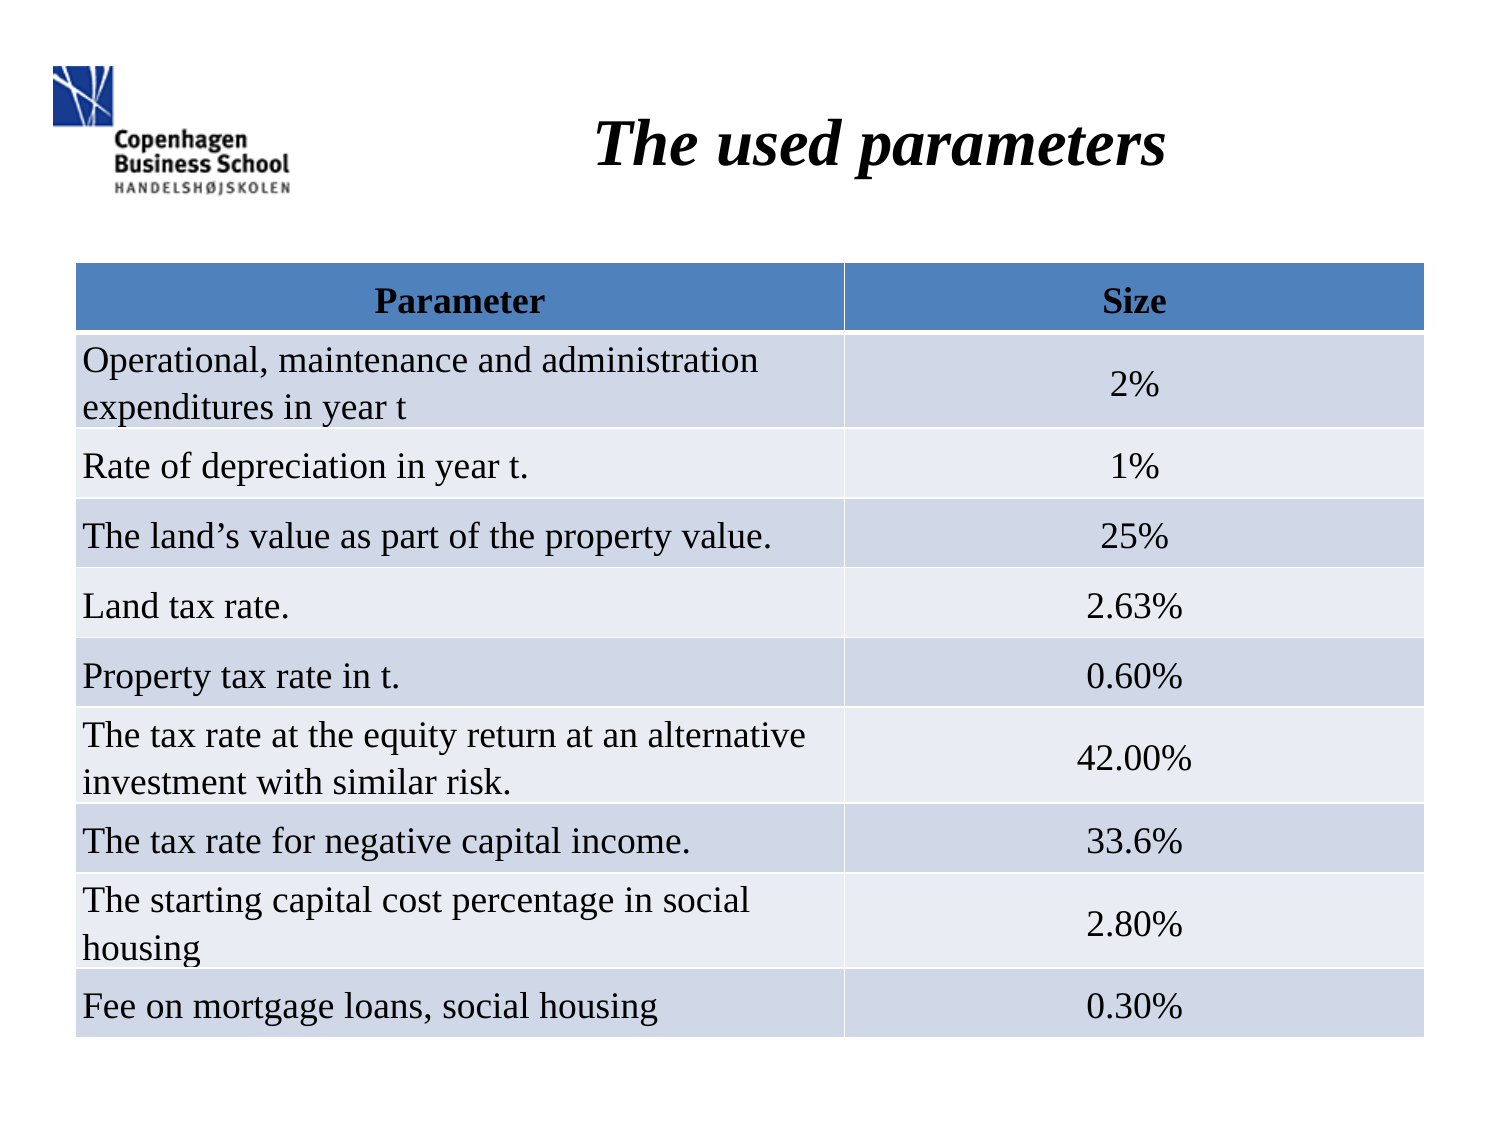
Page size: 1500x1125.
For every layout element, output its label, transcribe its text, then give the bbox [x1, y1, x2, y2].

table_cell 42.00% [845, 708, 1424, 802]
table_cell Property tax rate in t. [76, 638, 844, 706]
picture [52, 66, 293, 198]
table_cell 33.6% [845, 804, 1424, 872]
table_cell The land’s value as part of the property value. [76, 499, 844, 567]
table_cell The tax rate for negative capital income. [76, 804, 844, 872]
table_cell 2.63% [845, 568, 1424, 637]
table_cell 2% [845, 335, 1424, 427]
table_header Parameter [76, 263, 844, 330]
title The used parameters [351, 45, 1425, 233]
table_cell 2.80% [845, 874, 1424, 967]
table_cell Operational, maintenance and administration expenditures in year t [76, 335, 844, 427]
table_cell The starting capital cost percentage in social housing [76, 874, 844, 967]
table_header Size [845, 263, 1424, 330]
table_cell 0.60% [845, 638, 1424, 706]
table_cell 0.30% [845, 969, 1424, 1037]
table_cell Rate of depreciation in year t. [76, 429, 844, 497]
table_cell 1% [845, 429, 1424, 497]
table_cell Land tax rate. [76, 568, 844, 637]
table_cell The tax rate at the equity return at an alternative investment with similar risk. [76, 708, 844, 802]
table_cell Fee on mortgage loans, social housing [76, 969, 844, 1037]
table_cell 25% [845, 499, 1424, 567]
